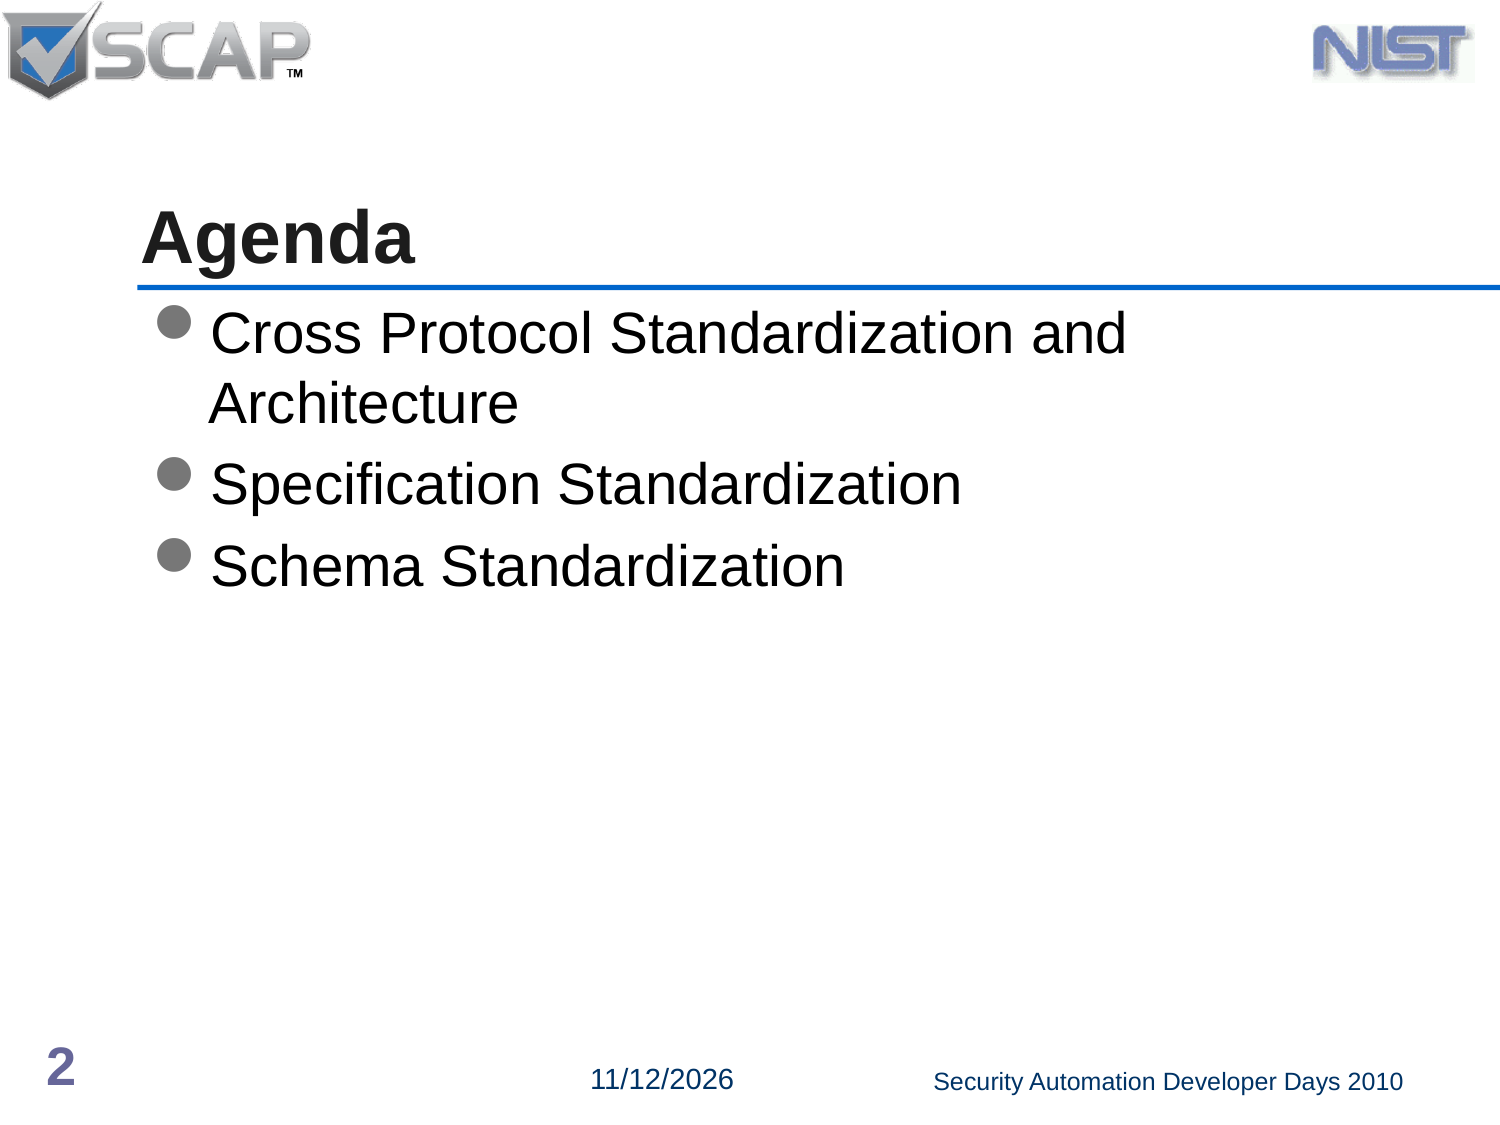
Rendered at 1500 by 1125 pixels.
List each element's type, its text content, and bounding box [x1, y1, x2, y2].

list Cross Protocol Standardization and Architecture Specification Standardization Schema Standardization [137, 287, 1400, 1026]
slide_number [399, 1024, 750, 1104]
picture [1312, 24, 1475, 83]
picture [0, 0, 313, 103]
slide_number 2 [13, 1023, 111, 1105]
footer Security Automation Developer Days 2010 [912, 1024, 1426, 1104]
title Agenda [124, 99, 1426, 288]
